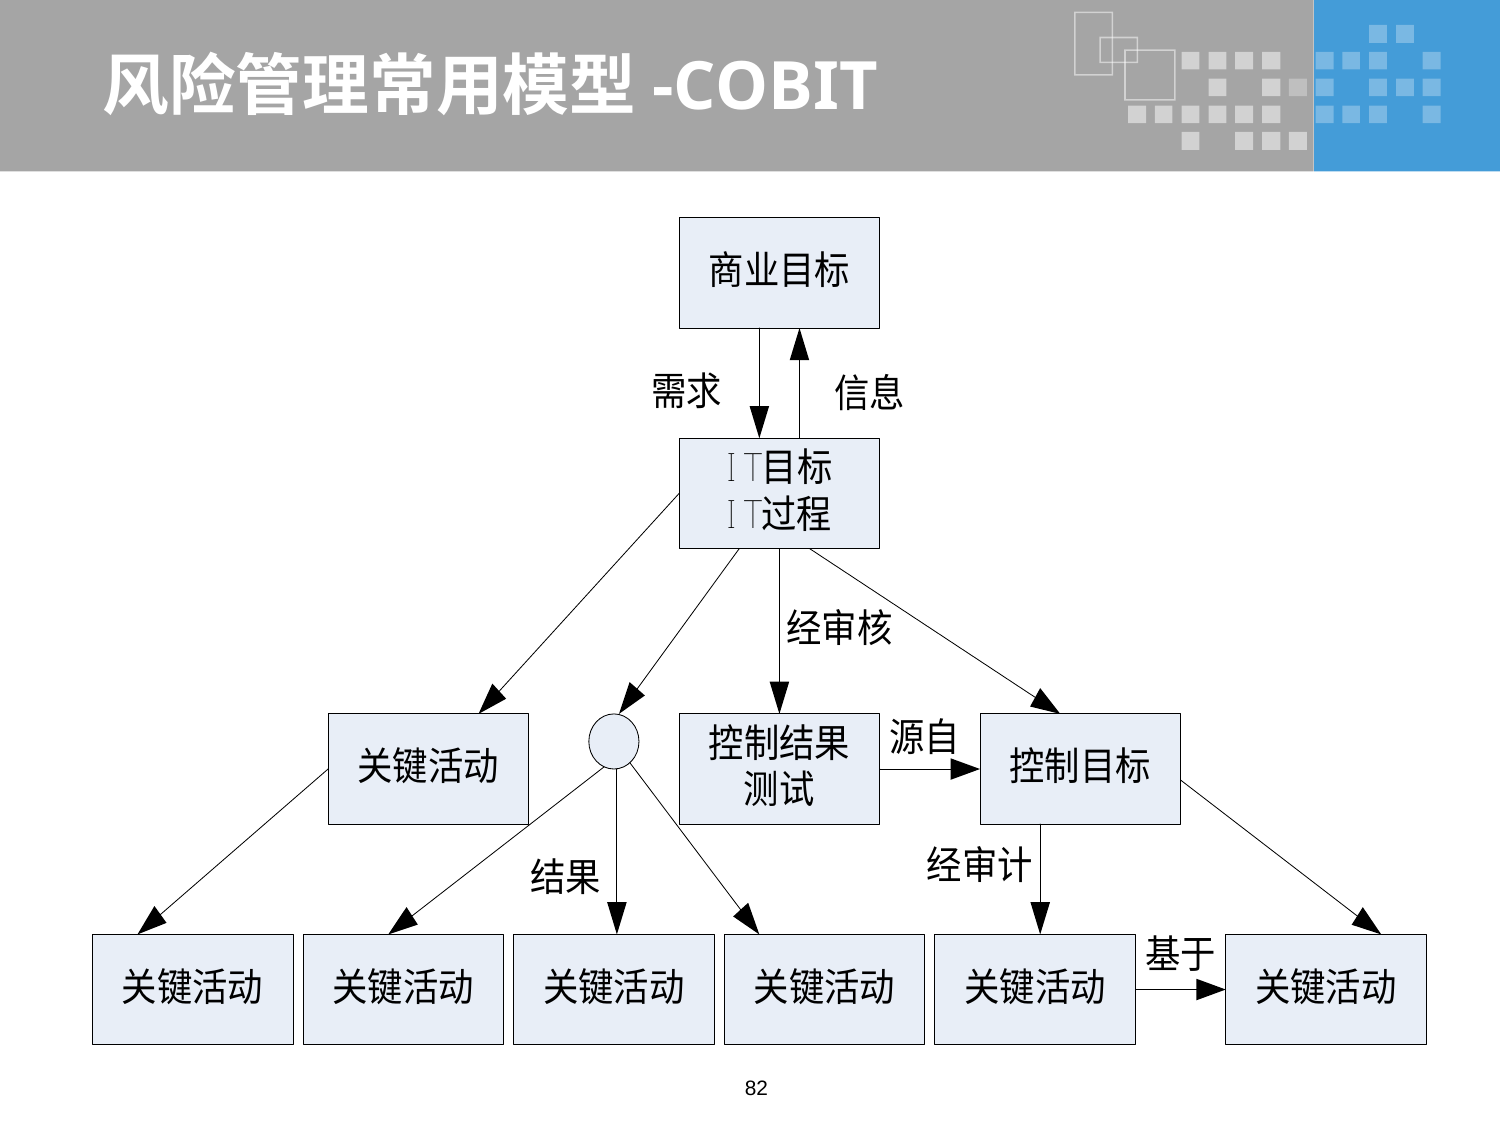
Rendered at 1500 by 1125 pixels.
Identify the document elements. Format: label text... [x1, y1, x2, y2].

picture [87, 212, 1432, 1051]
slide_number 82 [687, 1066, 826, 1111]
title 风险管理常用模型-COBIT [87, 42, 1252, 123]
